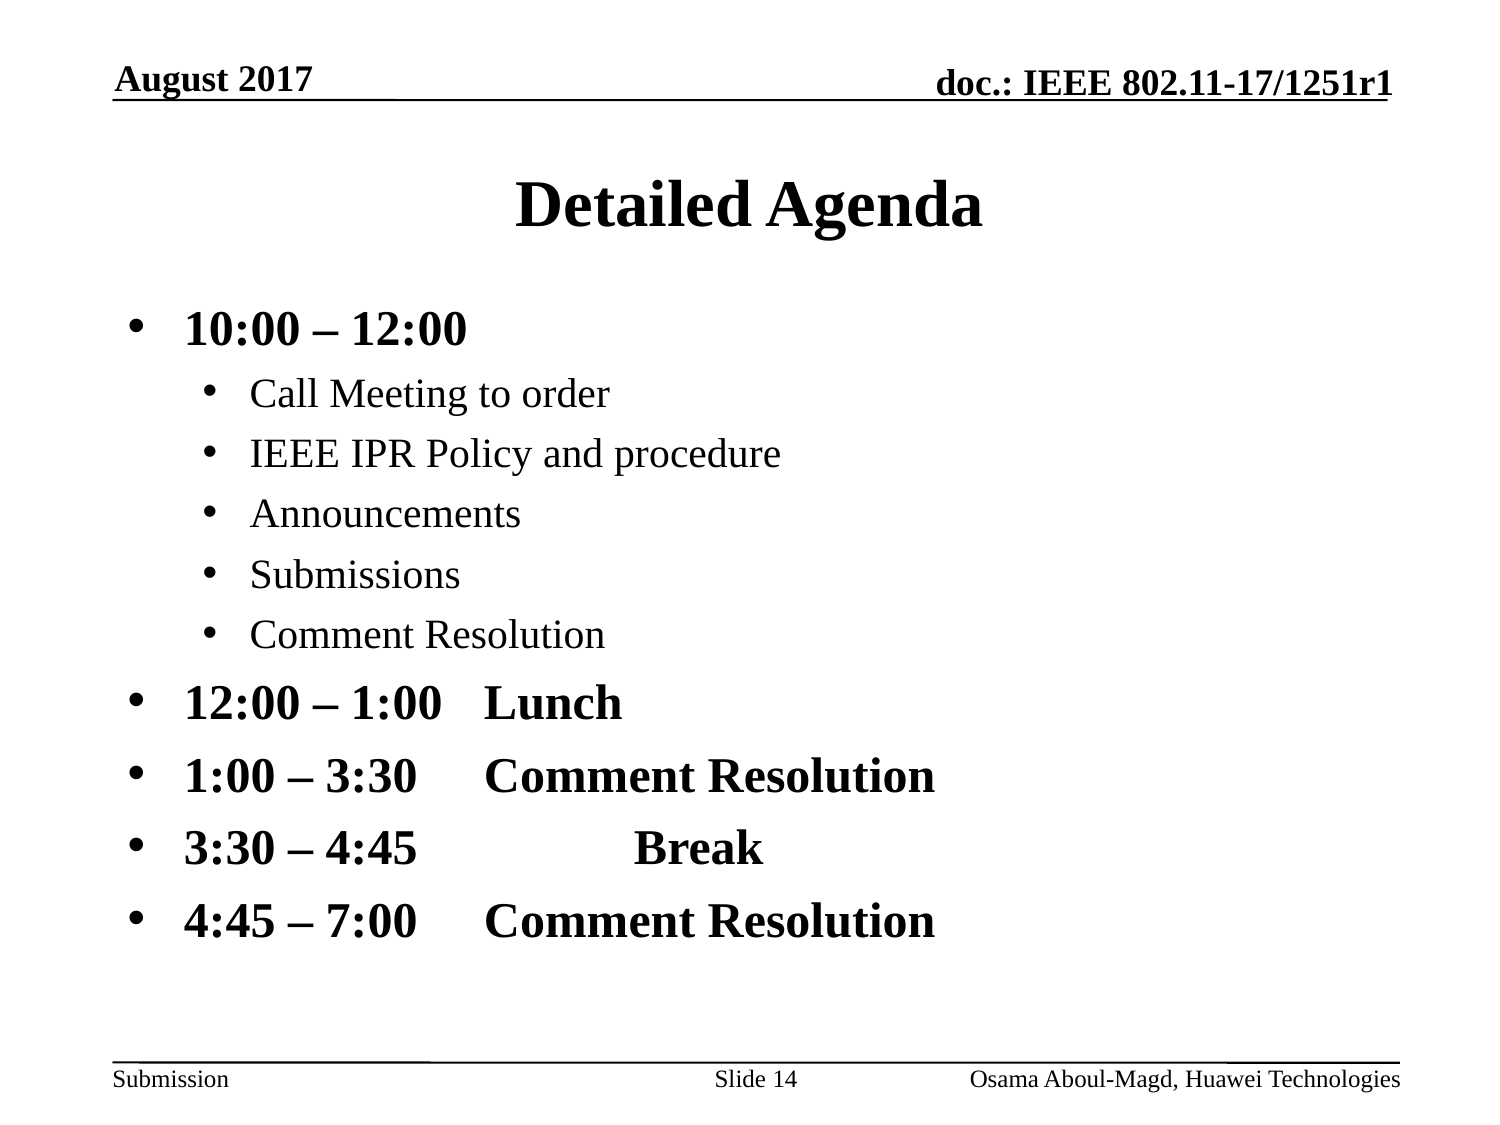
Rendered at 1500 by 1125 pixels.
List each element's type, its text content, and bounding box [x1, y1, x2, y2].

footer Osama Aboul-Magd, Huawei Technologies [878, 1061, 1402, 1093]
slide_number Slide 14 [712, 1061, 800, 1123]
title Detailed Agenda [112, 112, 1388, 287]
list 10:00 – 12:00 Call Meeting to order IEEE IPR Policy and procedure Announcements Submissions Comment Resolution 12:00 – 1:00 Lunch 1:00 – 3:30 Comment Resolution 3:30 – 4:45 Break 4:45 – 7:00 Comment Resolution [112, 287, 1388, 963]
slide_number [114, 54, 423, 100]
